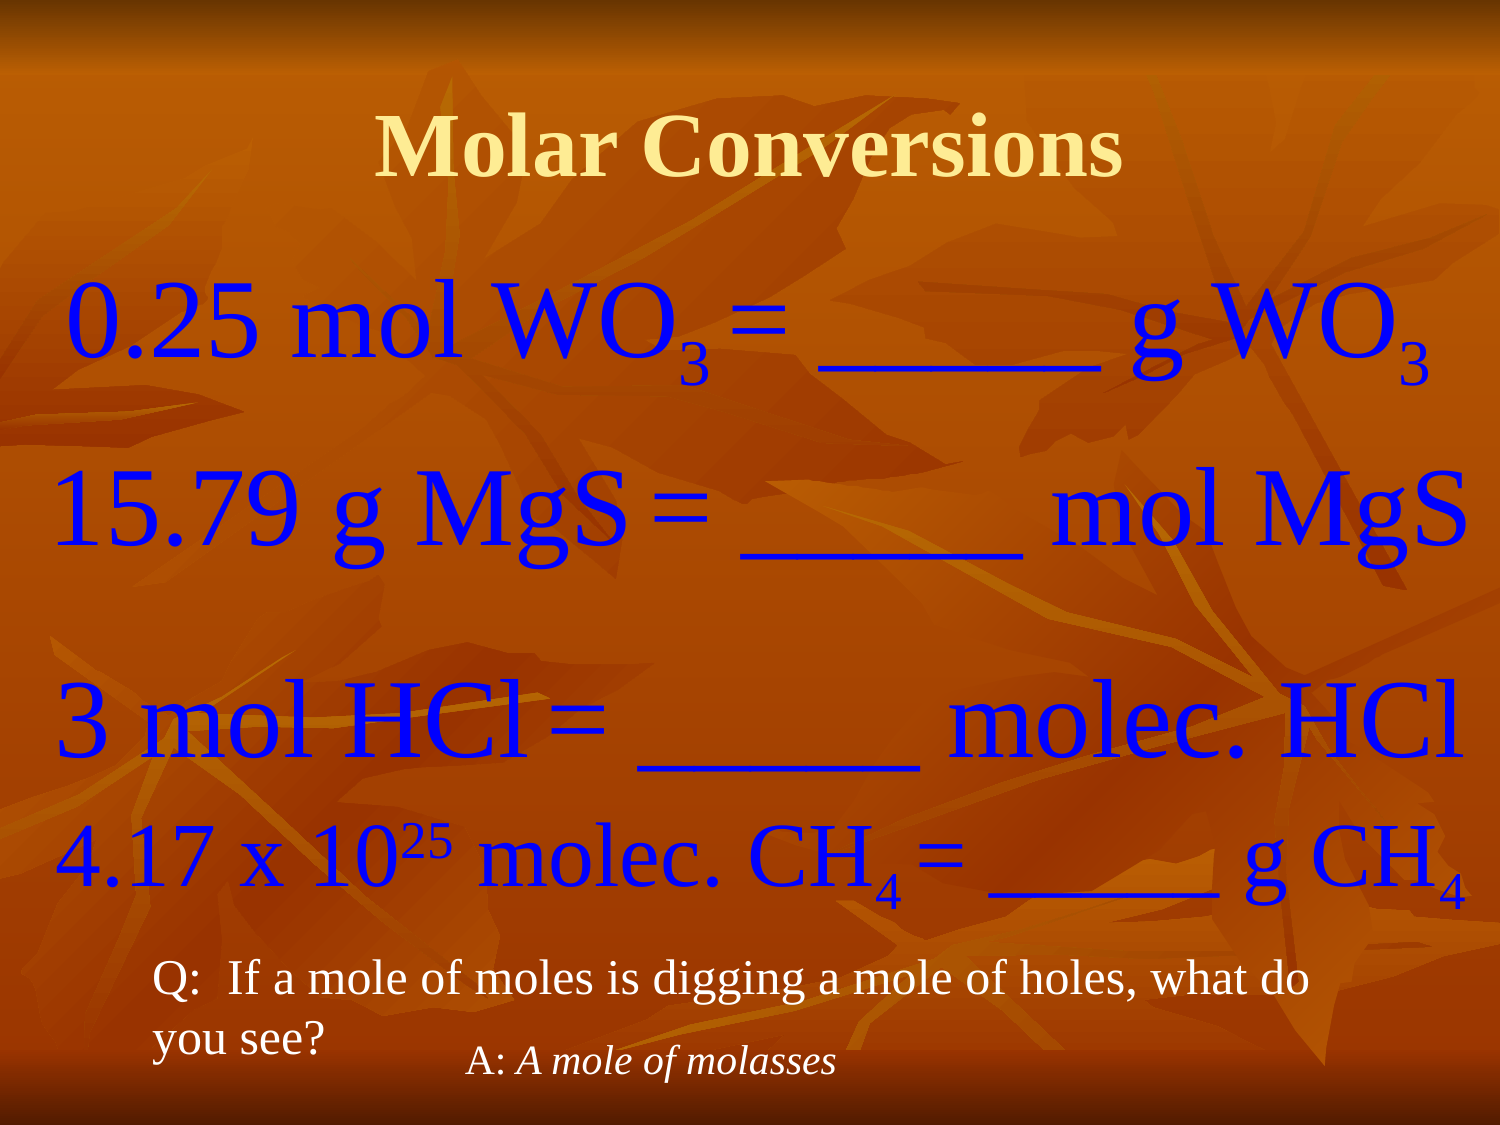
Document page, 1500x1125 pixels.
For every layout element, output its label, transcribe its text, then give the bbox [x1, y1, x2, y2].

title Molar Conversions [74, 45, 1426, 234]
text_box 3 mol HCl = _____ molec. HCl [40, 637, 1482, 806]
text_box Q: If a mole of moles is digging a mole of holes, what do you see? [137, 937, 1350, 1073]
text_box 15.79 g MgS = _____ mol MgS [33, 425, 1488, 594]
text_box 4.17 x 1025 molec. CH4 = _____ g CH4 [40, 806, 1481, 928]
text_box 0.25 mol WO3 = _____ g WO3 [50, 237, 1447, 407]
text_box A: A mole of molasses [449, 1025, 940, 1090]
